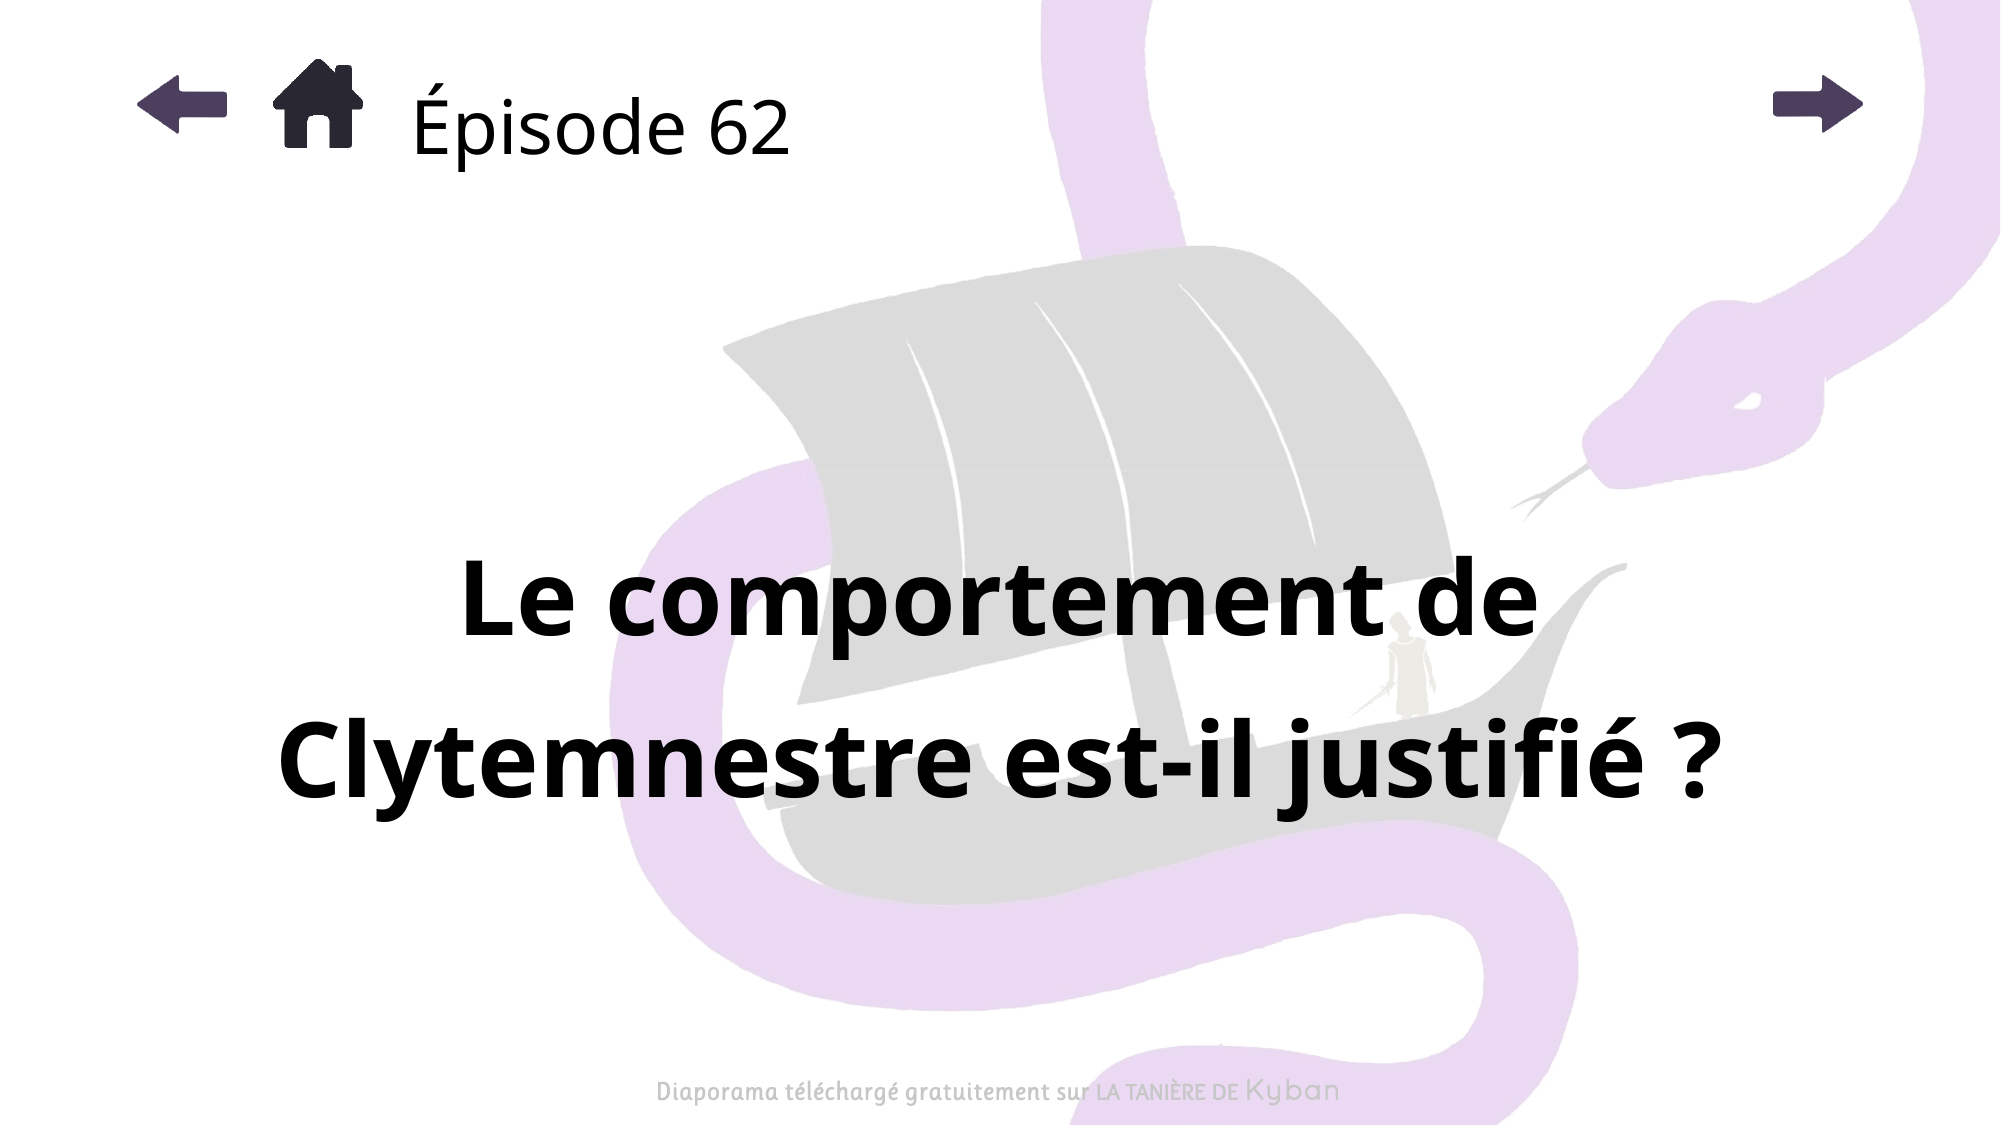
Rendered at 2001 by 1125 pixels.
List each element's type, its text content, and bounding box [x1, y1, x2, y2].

title Épisode 62 [395, 59, 1863, 202]
list Le comportement de Clytemnestre est-il justifié ? [137, 299, 1863, 1014]
picture [0, 0, 2001, 1125]
